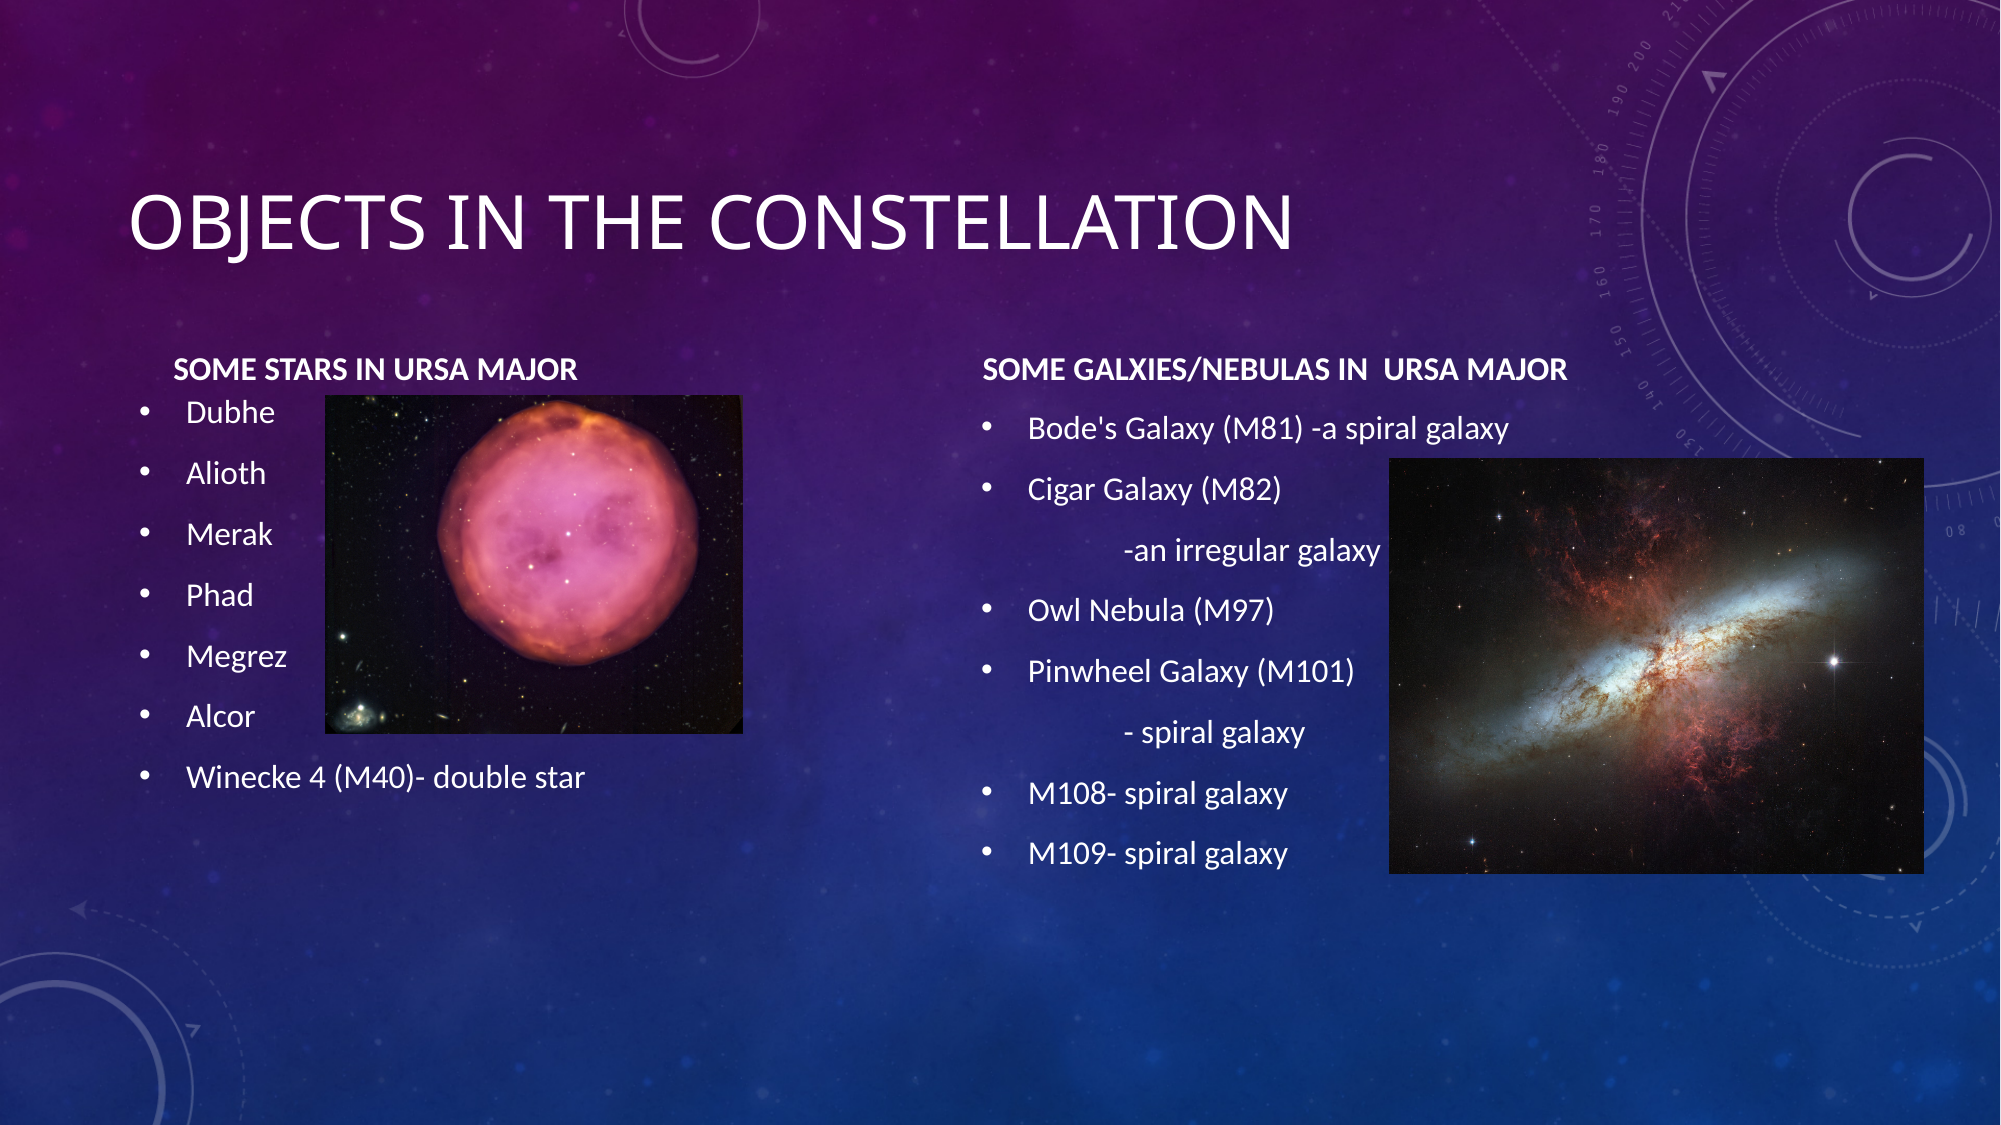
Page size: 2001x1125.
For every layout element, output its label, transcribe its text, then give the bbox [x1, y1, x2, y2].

text_box SOME GALXIES/NEBULAS IN URSA MAJOR [917, 339, 1635, 395]
list Dubhe Alioth Merak Phad Megrez Alcor Winecke 4 (M40)- double star [124, 293, 944, 893]
picture [0, 0, 2001, 1125]
text_box SOME STARS IN URSA MAJOR [112, 339, 640, 395]
list Bode's Galaxy (M81) -a spiral galaxy Cigar Galaxy (M82) -an irregular galaxy Owl Nebula (M97) Pinwheel Galaxy (M101) - spiral galaxy M108- spiral galaxy M109- spiral galaxy [965, 339, 1786, 939]
title Objects in the constellation [112, 99, 1775, 339]
